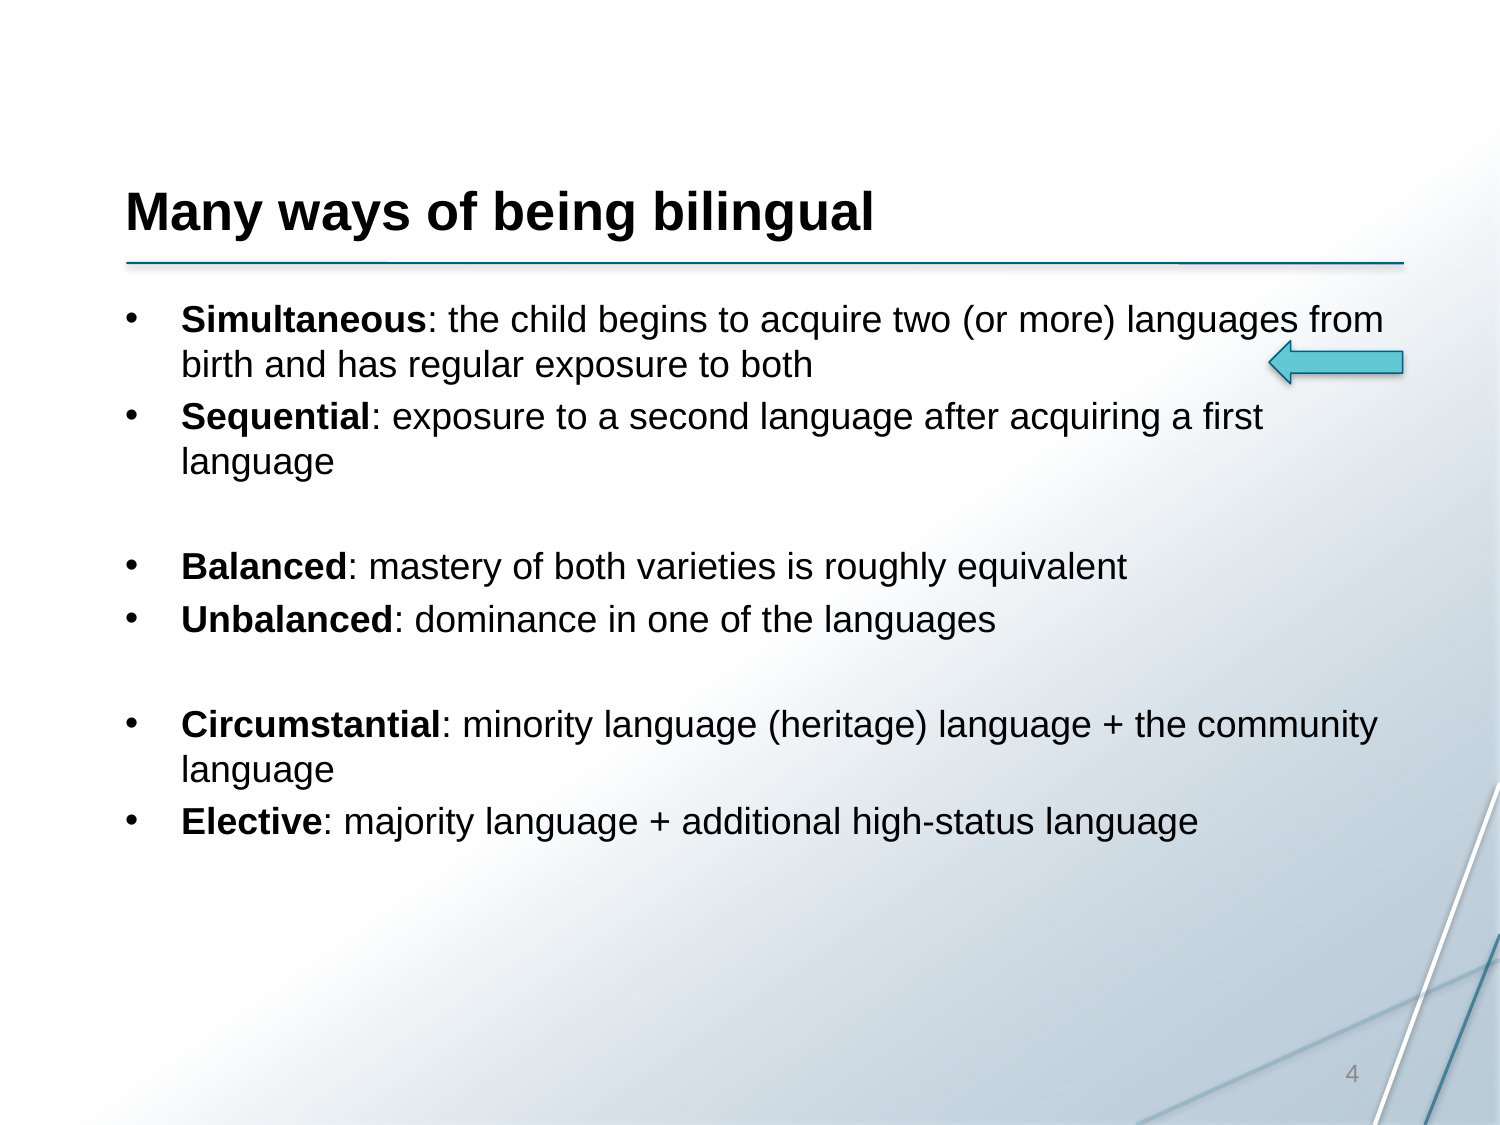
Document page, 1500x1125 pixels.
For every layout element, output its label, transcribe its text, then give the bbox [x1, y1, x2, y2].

list Simultaneous: the child begins to acquire two (or more) languages from birth and has regular exposure to both Sequential: exposure to a second language after acquiring a first language Balanced: mastery of both varieties is roughly equivalent Unbalanced: dominance in one of the languages Circumstantial: minority language (heritage) language + the community language Elective: majority language + additional high-status language [109, 287, 1404, 1005]
text_box [1268, 339, 1404, 385]
title Many ways of being bilingual [109, 49, 1403, 249]
slide_number 4 [1074, 1042, 1375, 1103]
